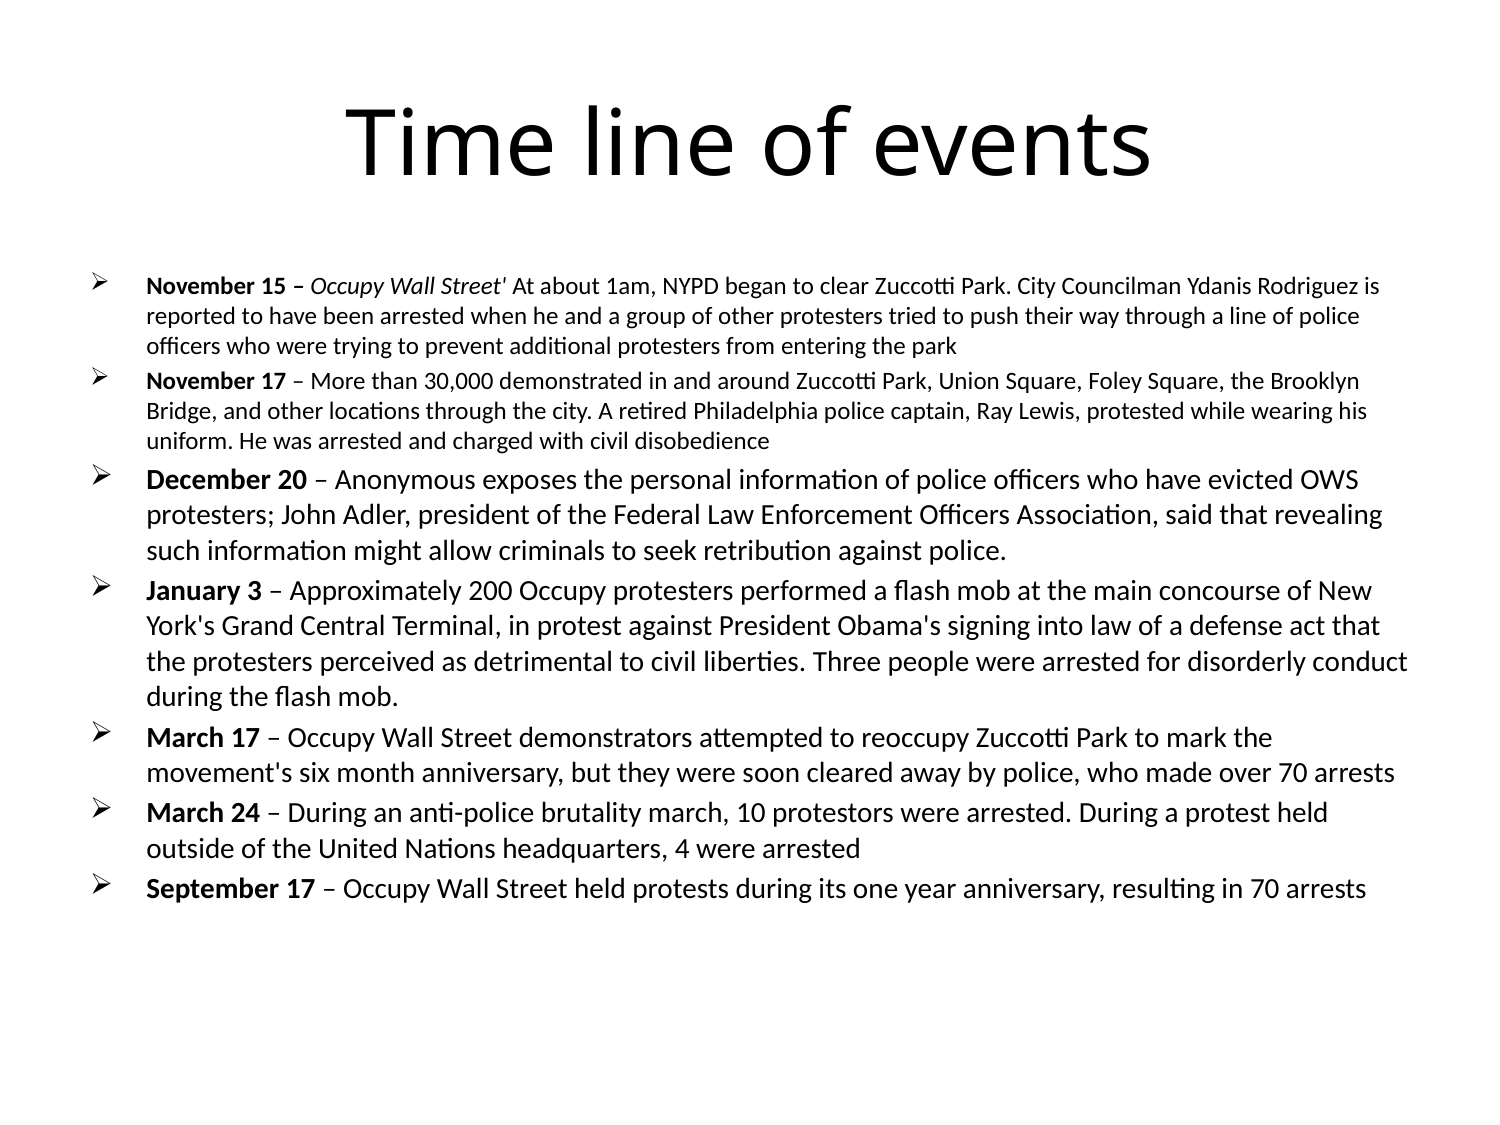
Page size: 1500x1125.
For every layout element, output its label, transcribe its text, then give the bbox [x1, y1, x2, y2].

title Time line of events [75, 45, 1425, 233]
list November 15 – Occupy Wall Street' At about 1am, NYPD began to clear Zuccotti Park. City Councilman Ydanis Rodriguez is reported to have been arrested when he and a group of other protesters tried to push their way through a line of police officers who were trying to prevent additional protesters from entering the park November 17 – More than 30,000 demonstrated in and around Zuccotti Park, Union Square, Foley Square, the Brooklyn Bridge, and other locations through the city. A retired Philadelphia police captain, Ray Lewis, protested while wearing his uniform. He was arrested and charged with civil disobedience December 20 – Anonymous exposes the personal information of police officers who have evicted OWS protesters; John Adler, president of the Federal Law Enforcement Officers Association, said that revealing such information might allow criminals to seek retribution against police. January 3 – Approximately 200 Occupy protesters performed a flash mob at the main concourse of New York's Grand Central Terminal, in protest against President Obama's signing into law of a defense act that the protesters perceived as detrimental to civil liberties. Three people were arrested for disorderly conduct during the flash mob. March 17 – Occupy Wall Street demonstrators attempted to reoccupy Zuccotti Park to mark the movement's six month anniversary, but they were soon cleared away by police, who made over 70 arrests March 24 – During an anti-police brutality march, 10 protestors were arrested. During a protest held outside of the United Nations headquarters, 4 were arrested September 17 – Occupy Wall Street held protests during its one year anniversary, resulting in 70 arrests [75, 262, 1425, 1005]
